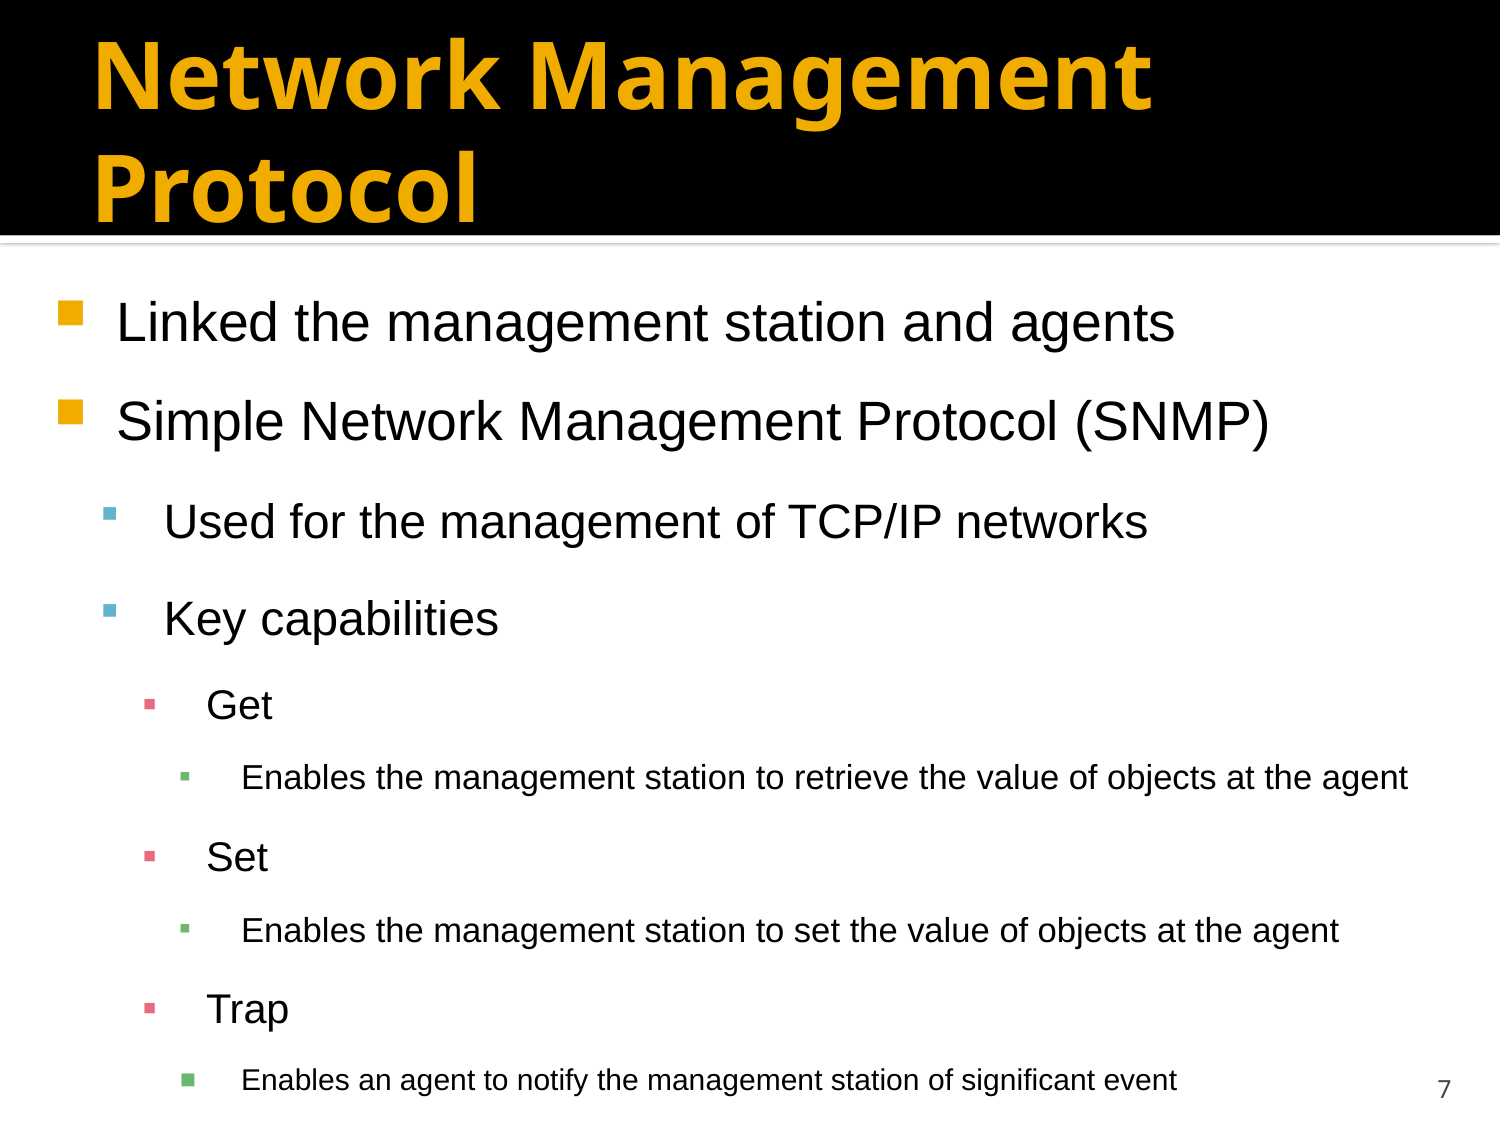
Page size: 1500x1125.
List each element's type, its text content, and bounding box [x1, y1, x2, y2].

title Network Management Protocol [75, 25, 1425, 231]
list Linked the management station and agents Simple Network Management Protocol (SNMP) Used for the management of TCP/IP networks Key capabilities Get Enables the management station to retrieve the value of objects at the agent Set Enables the management station to set the value of objects at the agent Trap Enables an agent to notify the management station of significant event [37, 237, 1463, 1125]
slide_number 7 [1345, 1062, 1467, 1108]
